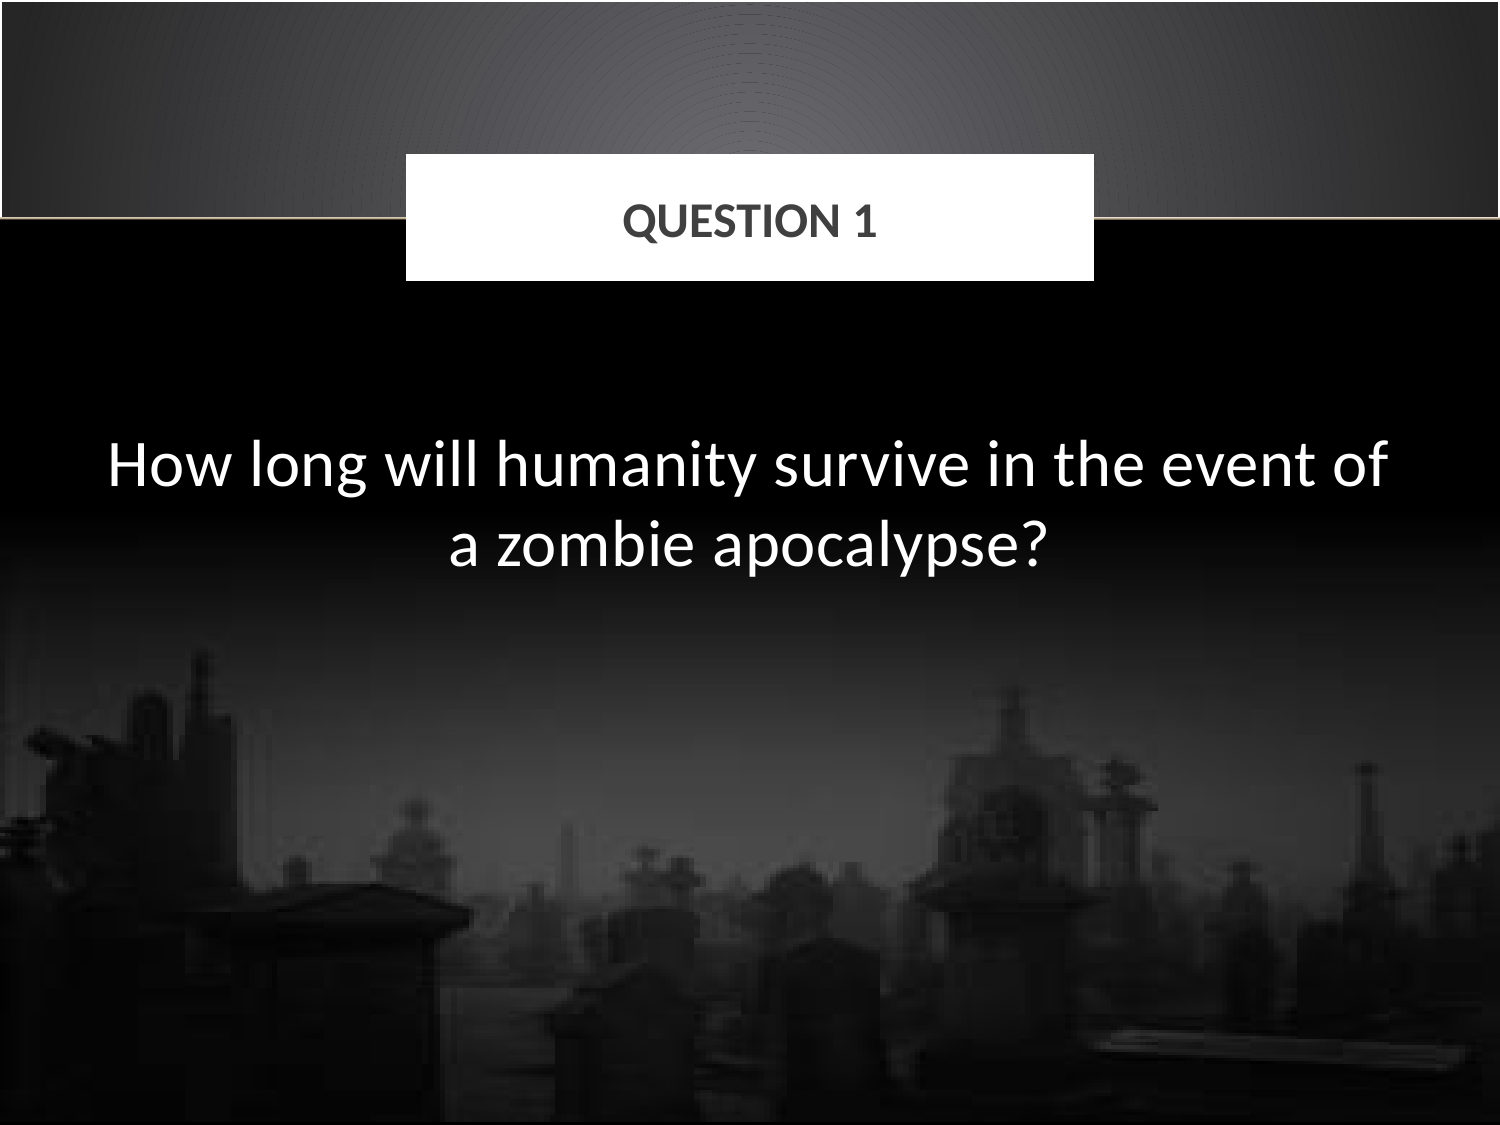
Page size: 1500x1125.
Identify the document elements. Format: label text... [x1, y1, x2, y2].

picture [0, 507, 1500, 1122]
title QUESTION 1 [406, 154, 1094, 281]
list How long will humanity survive in the event of a zombie apocalypse? [75, 412, 1425, 507]
